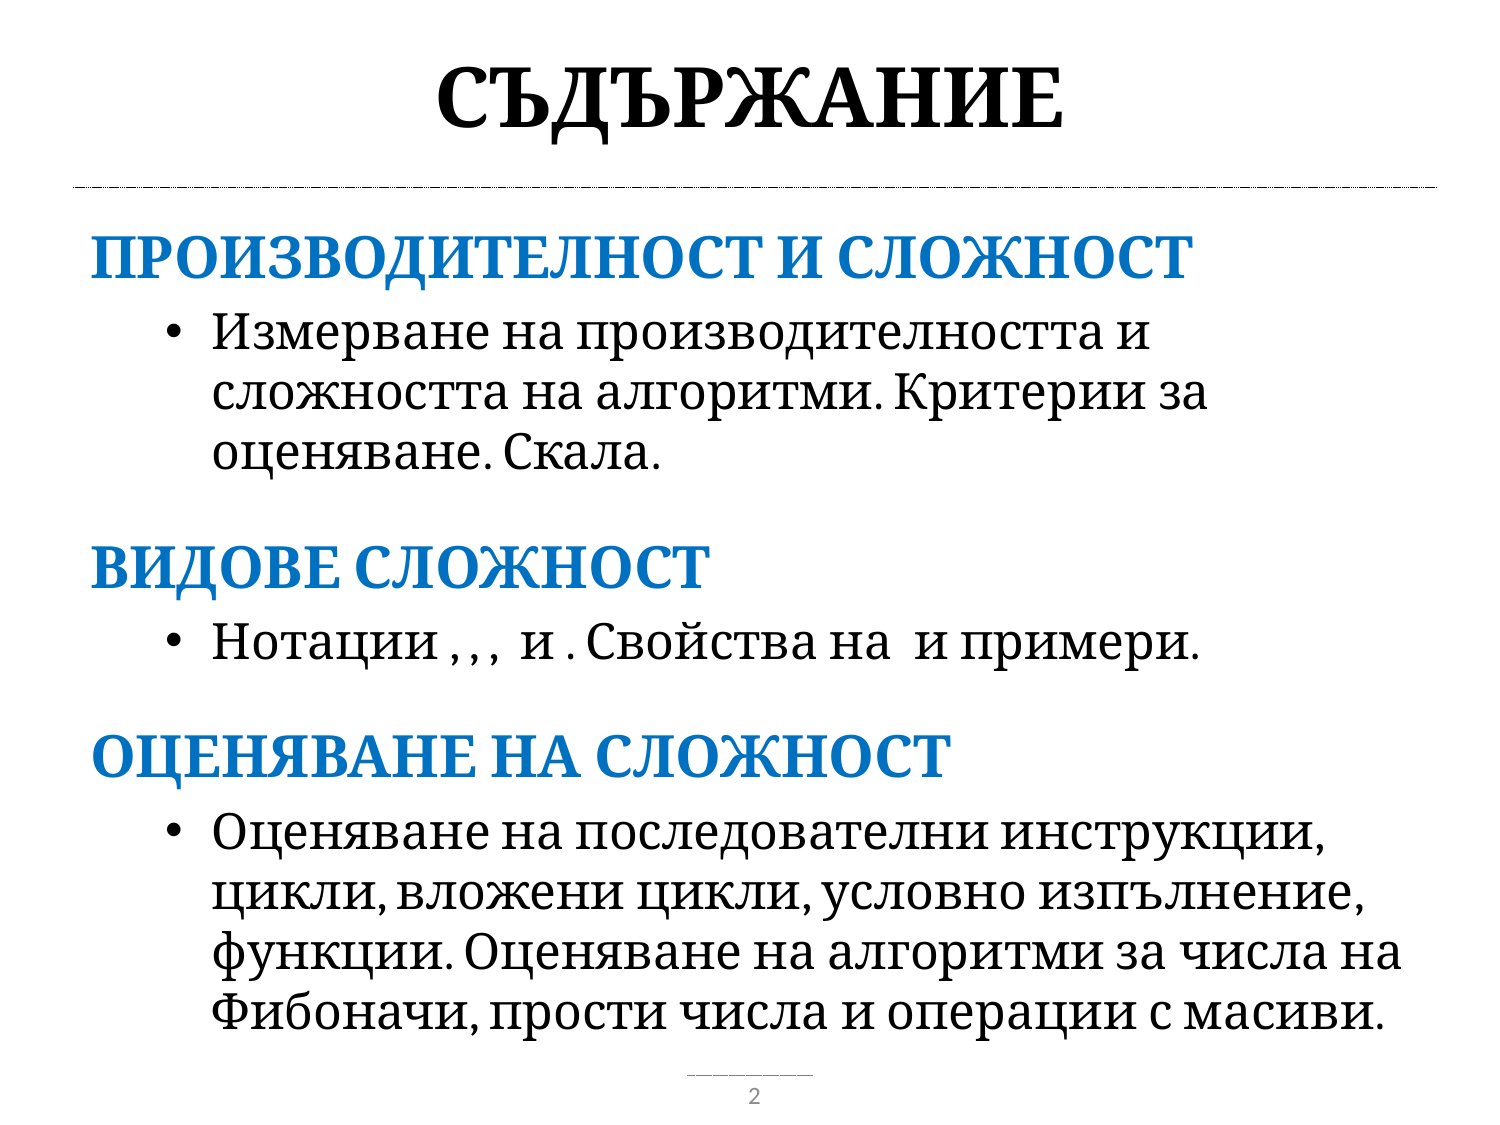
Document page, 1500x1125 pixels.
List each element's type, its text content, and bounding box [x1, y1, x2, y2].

title Съдържание [0, 0, 1500, 188]
slide_number 2 [579, 1065, 930, 1125]
